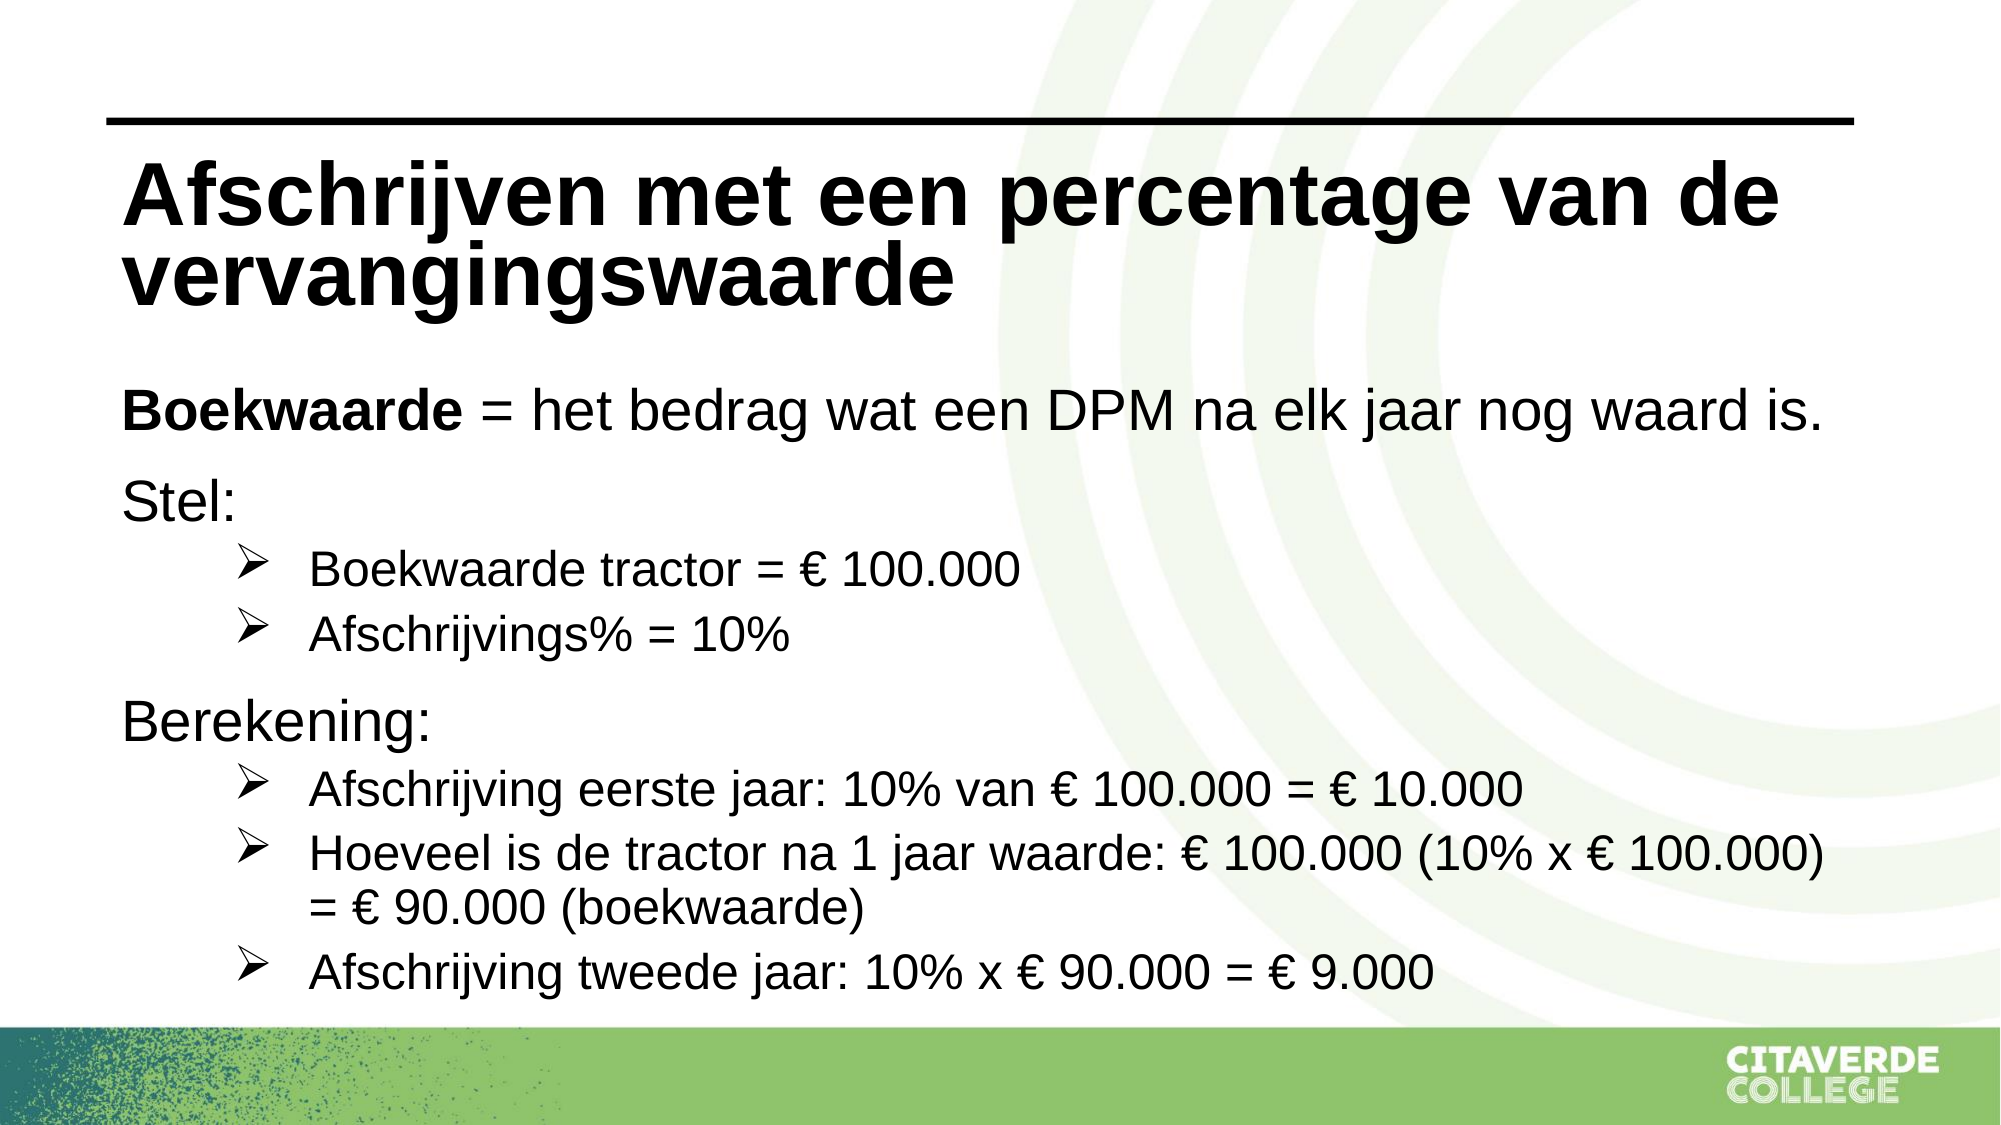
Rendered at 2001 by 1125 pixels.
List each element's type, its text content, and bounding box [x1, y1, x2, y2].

picture [0, 0, 2001, 1125]
title Afschrijven met een percentage van de vervangingswaarde [106, 117, 1855, 366]
list Boekwaarde = het bedrag wat een DPM na elk jaar nog waard is. Stel: Boekwaarde tractor = € 100.000 Afschrijvings% = 10% Berekening: Afschrijving eerste jaar: 10% van € 100.000 = € 10.000 Hoeveel is de tractor na 1 jaar waarde: € 100.000 (10% x € 100.000) = € 90.000 (boekwaarde) Afschrijving tweede jaar: 10% x € 90.000 = € 9.000 [106, 366, 1855, 937]
